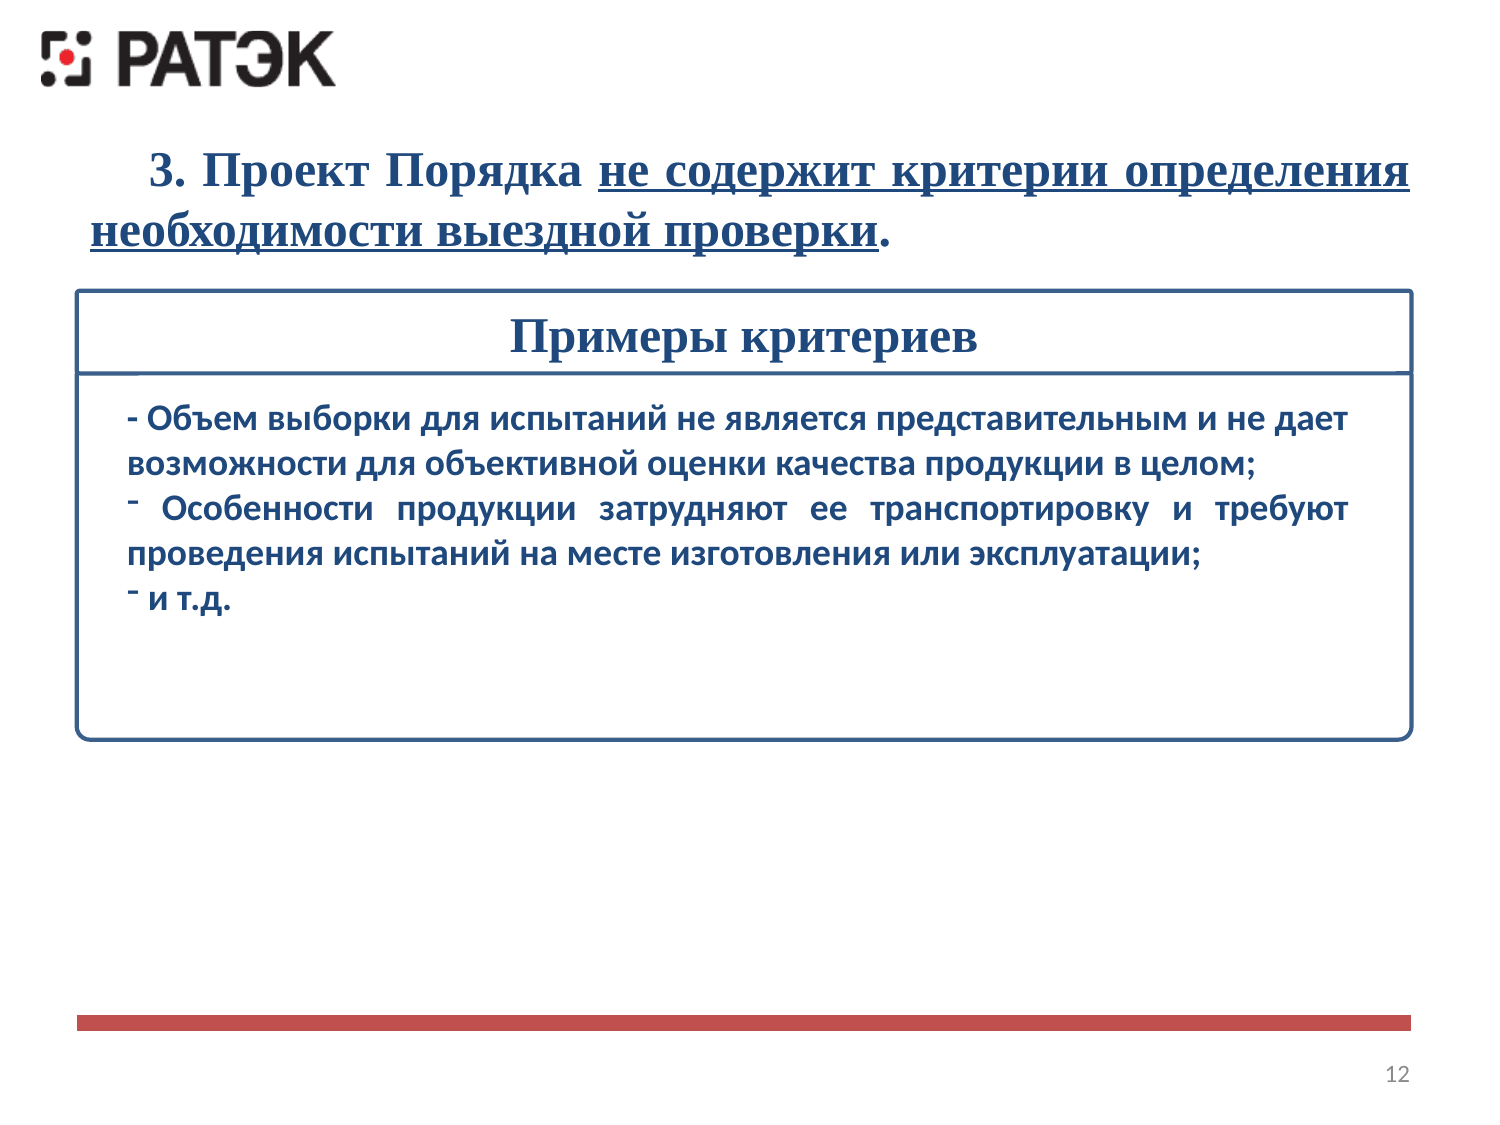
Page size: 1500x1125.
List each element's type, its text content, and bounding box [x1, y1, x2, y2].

slide_number 12 [1074, 1042, 1425, 1103]
picture [41, 30, 339, 88]
text_box Примеры критериев [74, 288, 1414, 376]
list 3. Проект Порядка не содержит критерии определения необходимости выездной проверки. [75, 128, 1425, 976]
text_box [74, 373, 1414, 742]
text_box - Объем выборки для испытаний не является представительным и не дает возможности для объективной оценки качества продукции в целом; Особенности продукции затрудняют ее транспортировку и требуют проведения испытаний на месте изготовления или эксплуатации; и т.д. [112, 385, 1365, 625]
